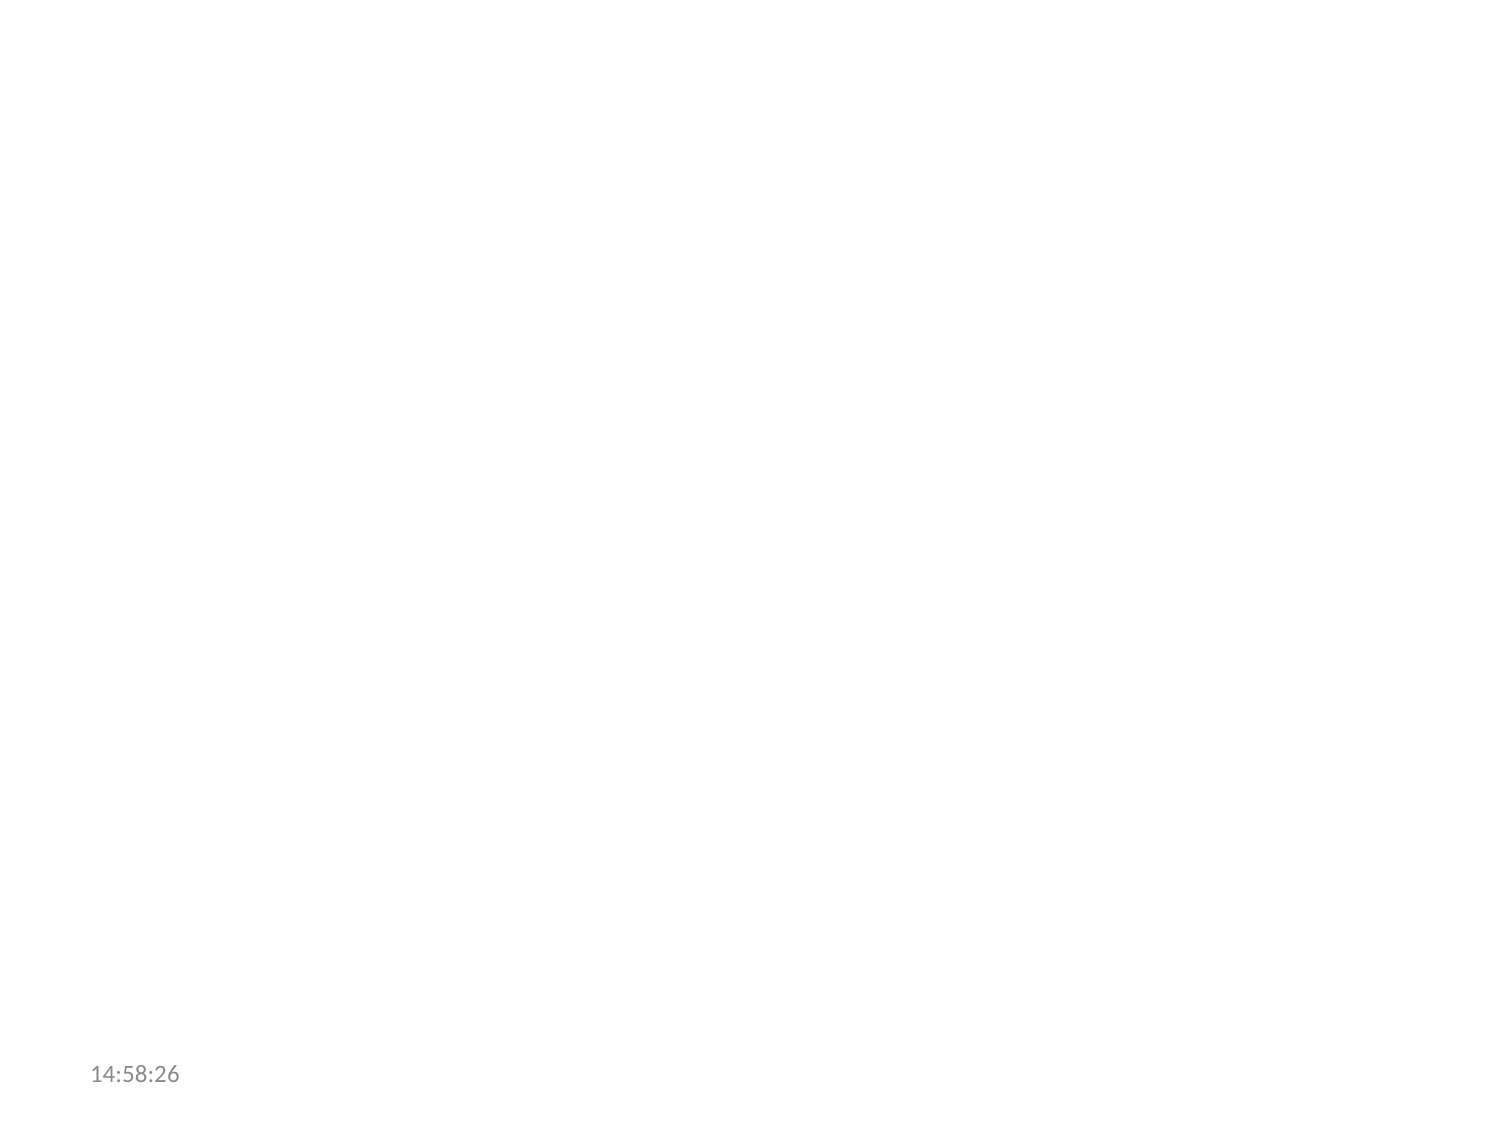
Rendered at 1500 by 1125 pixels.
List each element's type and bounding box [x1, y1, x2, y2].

slide_number [75, 1042, 425, 1103]
